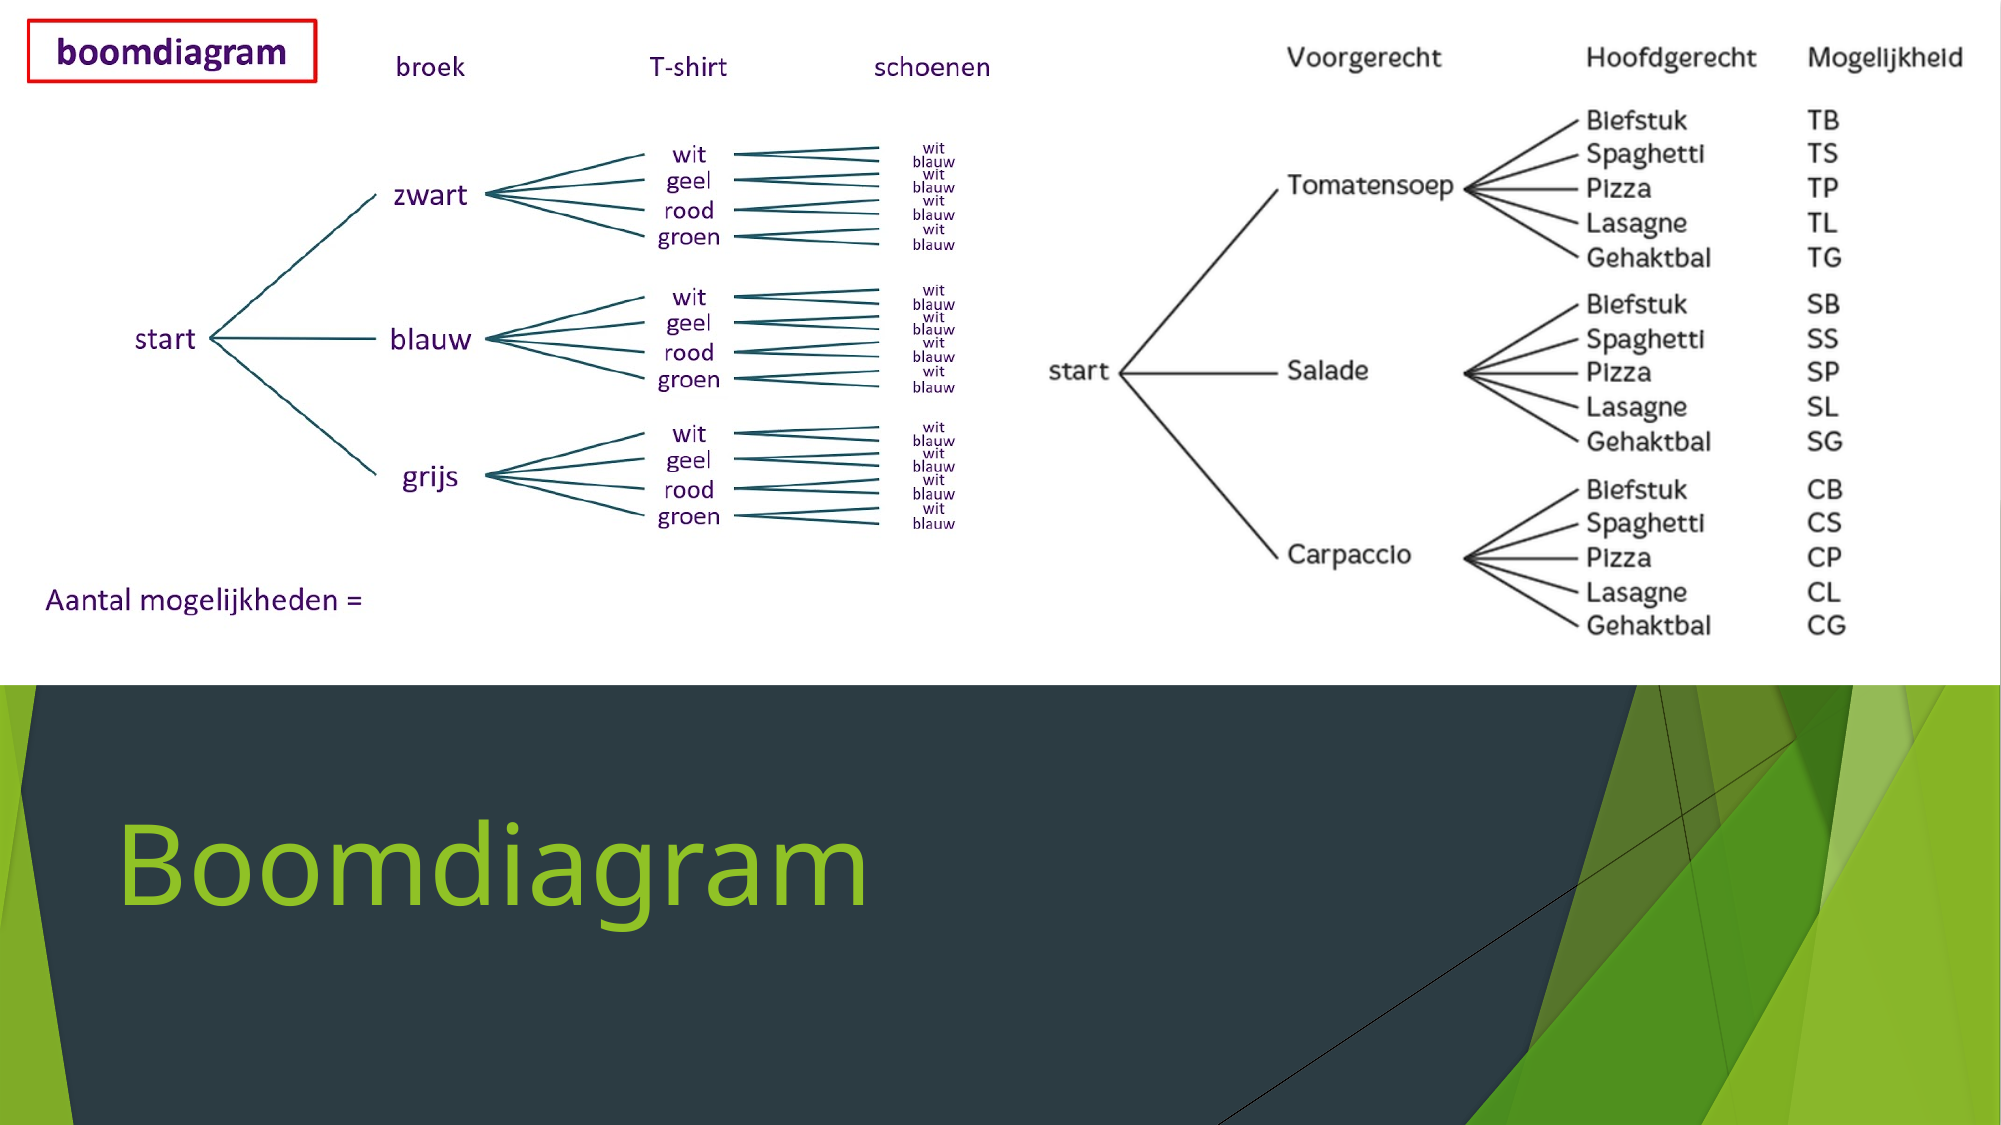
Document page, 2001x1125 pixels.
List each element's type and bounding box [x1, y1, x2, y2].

picture [0, 0, 993, 672]
picture [1006, 0, 2000, 672]
text_box [0, 0, 2000, 1125]
